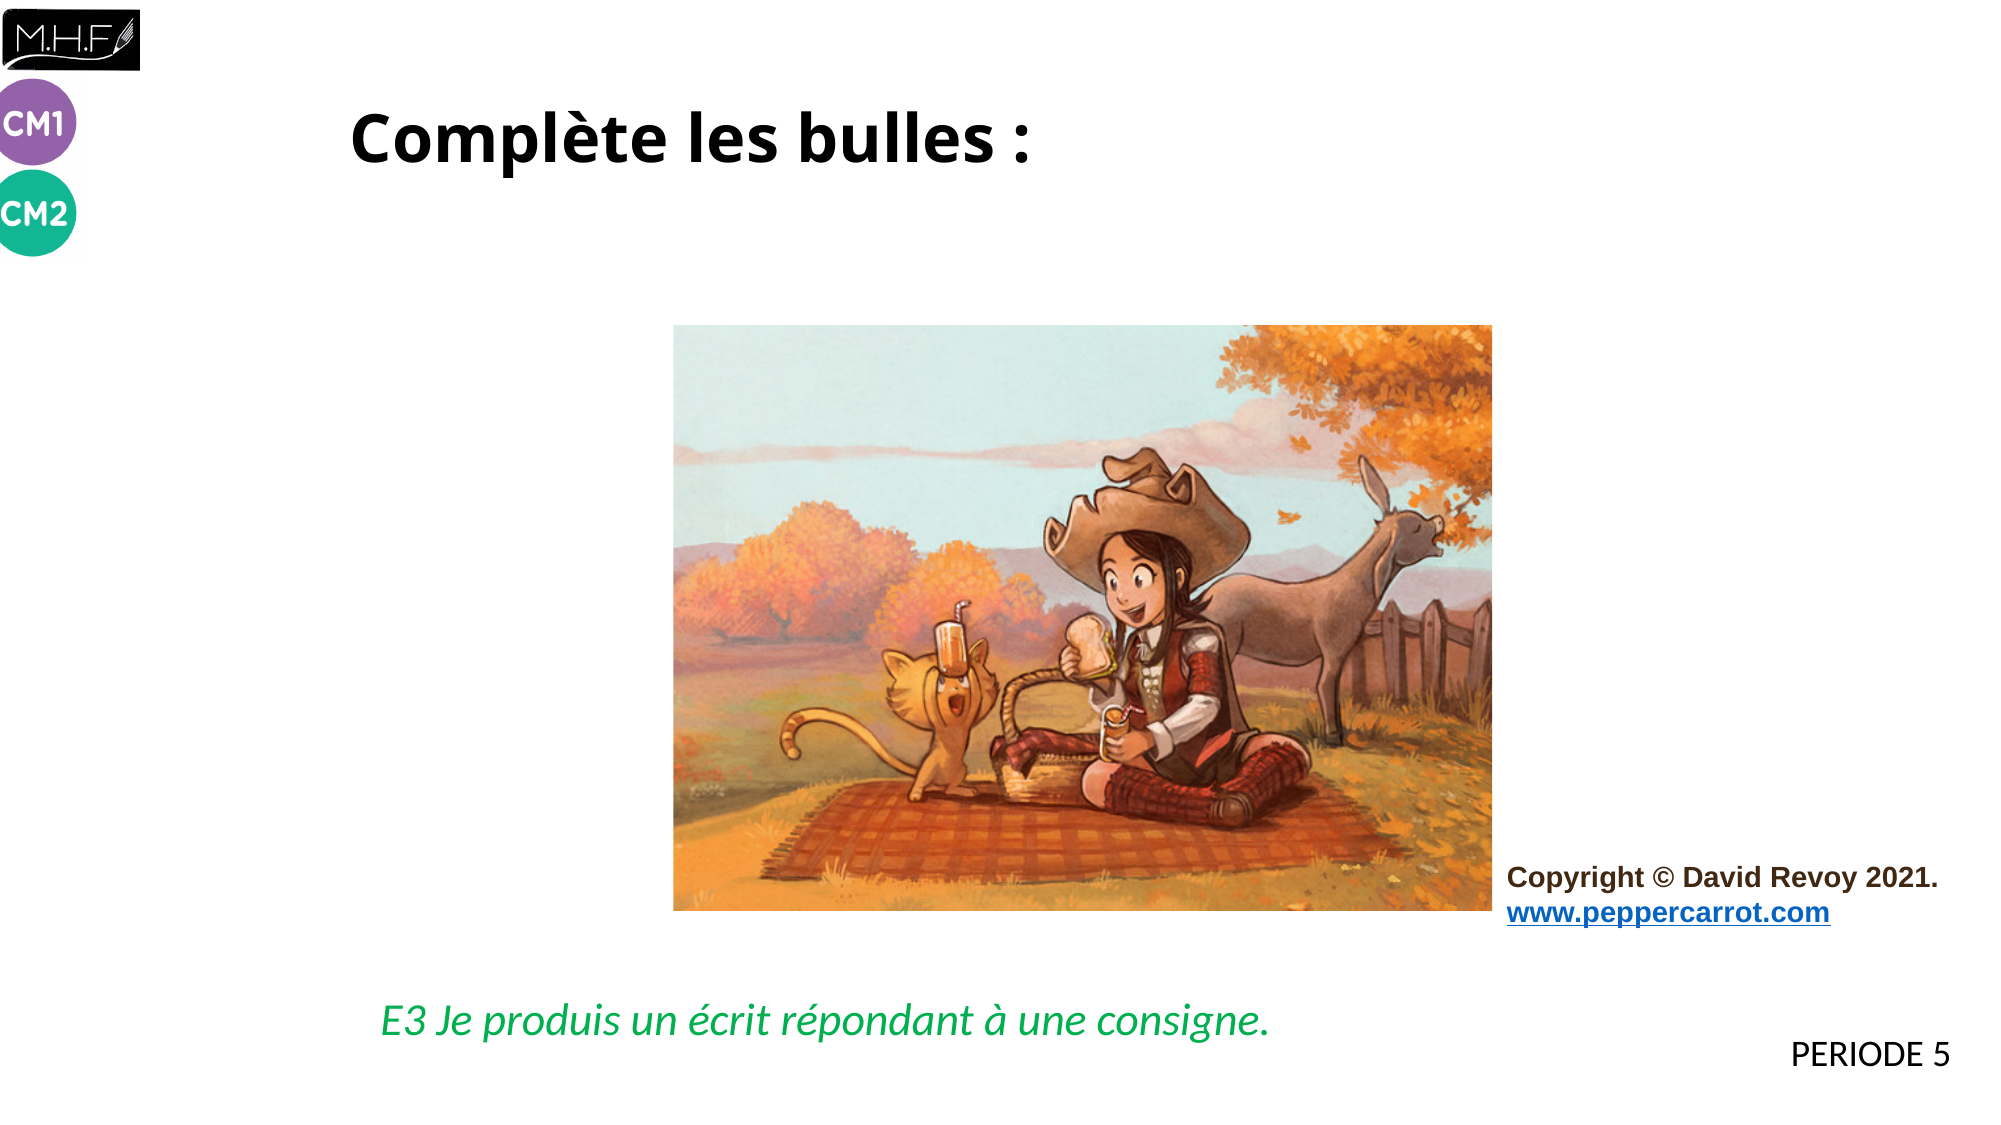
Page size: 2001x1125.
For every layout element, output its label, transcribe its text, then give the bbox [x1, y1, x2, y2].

text_box Copyright © David Revoy 2021. www.peppercarrot.com [1492, 851, 2000, 981]
picture [673, 325, 1493, 911]
picture [0, 7, 140, 259]
text_box Complète les bulles : [334, 71, 1493, 184]
text_box E3 Je produis un écrit répondant à une consigne. [365, 982, 1666, 1053]
text_box PERIODE 5 [1362, 1021, 1967, 1082]
